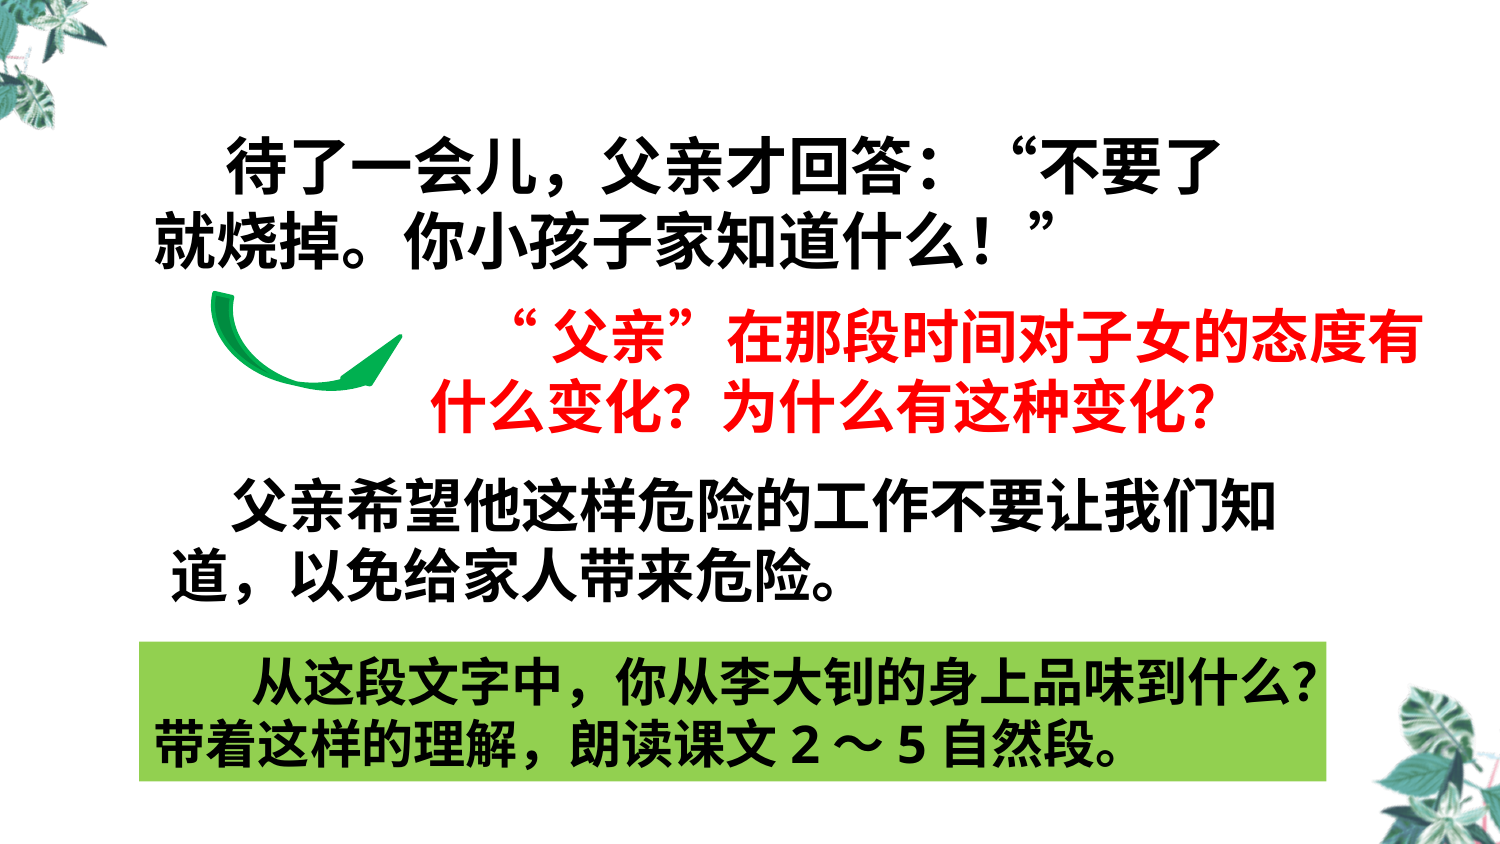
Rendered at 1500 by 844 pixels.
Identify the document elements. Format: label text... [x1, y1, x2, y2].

picture [0, 0, 148, 167]
picture [1303, 595, 1500, 844]
text_box 待了一会儿，父亲才回答：“不要了就烧掉。你小孩子家知道什么！” [139, 119, 1268, 285]
text_box “父亲”在那段时间对子女的态度有什么变化？为什么有这种变化？ [414, 292, 1445, 448]
text_box [210, 290, 403, 391]
text_box 从这段文字中，你从李大钊的身上品味到什么？带着这样的理解，朗读课文2～5自然段。 [139, 641, 1327, 782]
text_box 父亲希望他这样危险的工作不要让我们知道，以免给家人带来危险。 [156, 461, 1327, 617]
